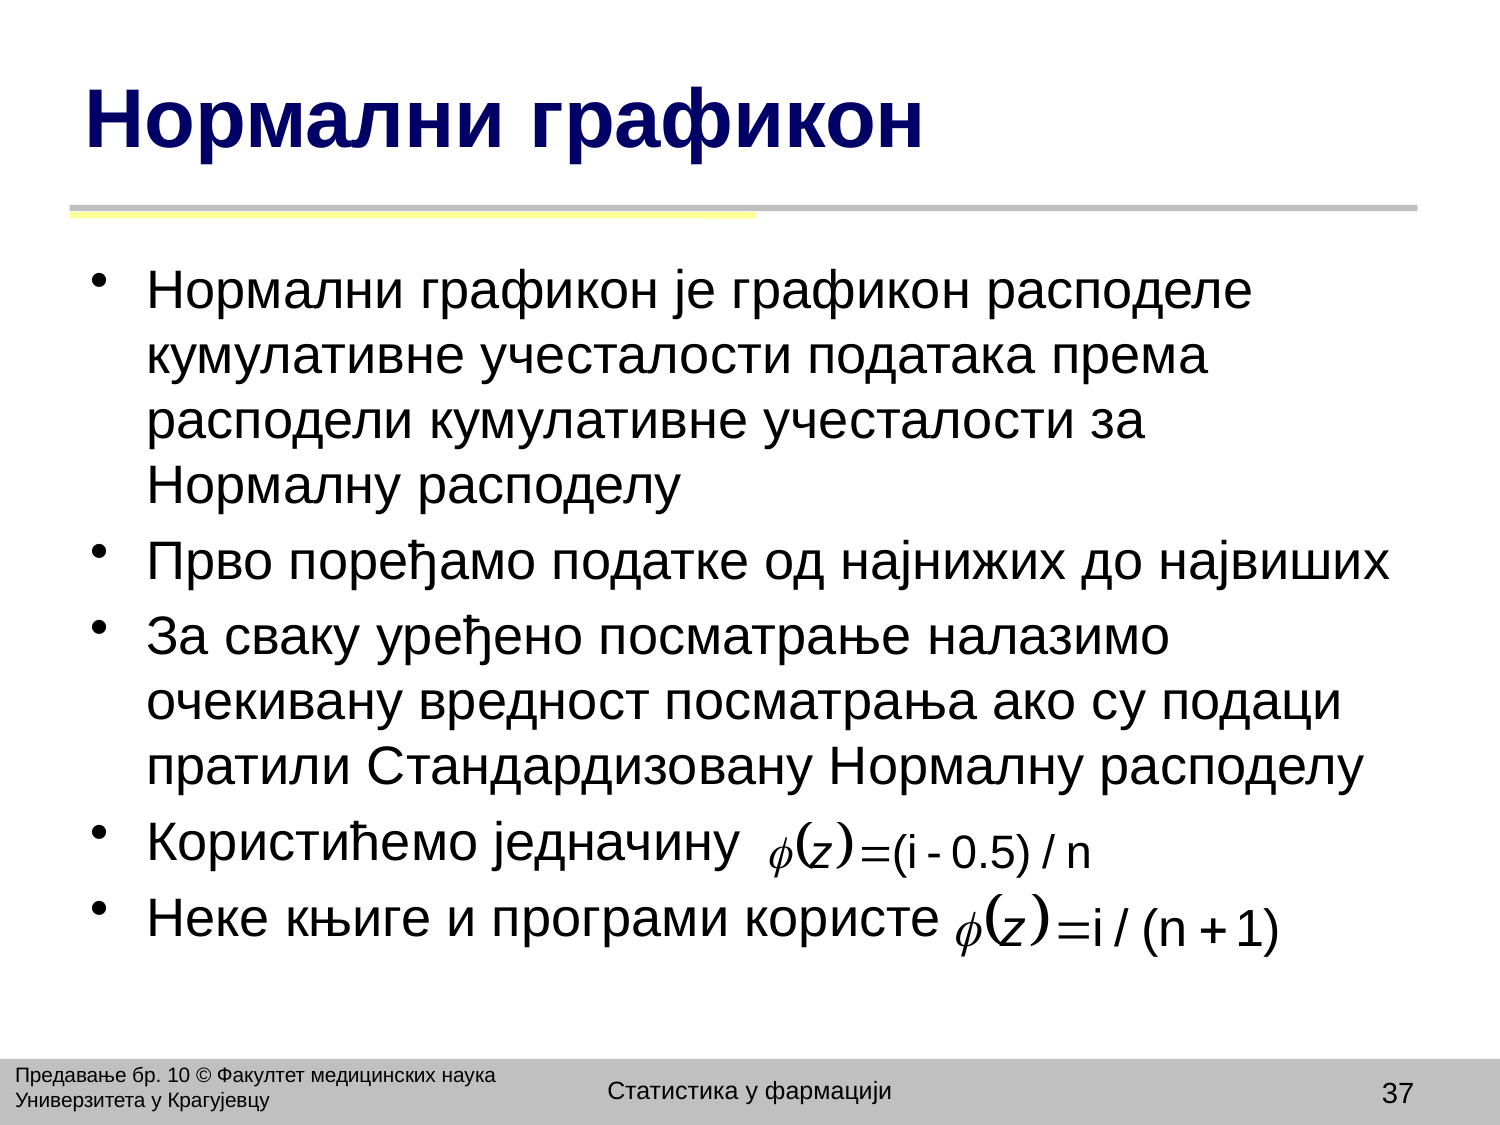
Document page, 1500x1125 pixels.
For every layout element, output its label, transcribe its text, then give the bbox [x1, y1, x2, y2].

slide_number 37 [1079, 1066, 1430, 1125]
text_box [946, 893, 1293, 973]
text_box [761, 821, 1100, 893]
slide_number Предавање бр. 10 © Факултет медицинских наука Универзитета у Крагујевцу [0, 1053, 622, 1108]
title Нормални графикон [69, 19, 1426, 208]
footer Статистика у фармацији [512, 1066, 988, 1125]
list Нормални графикон је графикон расподеле кумулативне учесталости података према расподели кумулативне учесталости за Нормалну расподелу Прво поређамо податке од најнижих до највиших За сваку уређено посматрање налазимо очекивану вредност посматрања ако су подаци пратили Стандардизовану Нормалну расподелу Користићемо једначину Неке књиге и програми користе [74, 246, 1426, 546]
list Нормални графикон је графикон расподеле кумулативне учесталости података према расподели кумулативне учесталости за Нормалну расподелу Прво поређамо податке од најнижих до највиших За сваку уређено посматрање налазимо очекивану вредност посматрања ако су подаци пратили Стандардизовану Нормалну расподелу Користићемо једначину Неке књиге и програми користе [74, 547, 1426, 1023]
